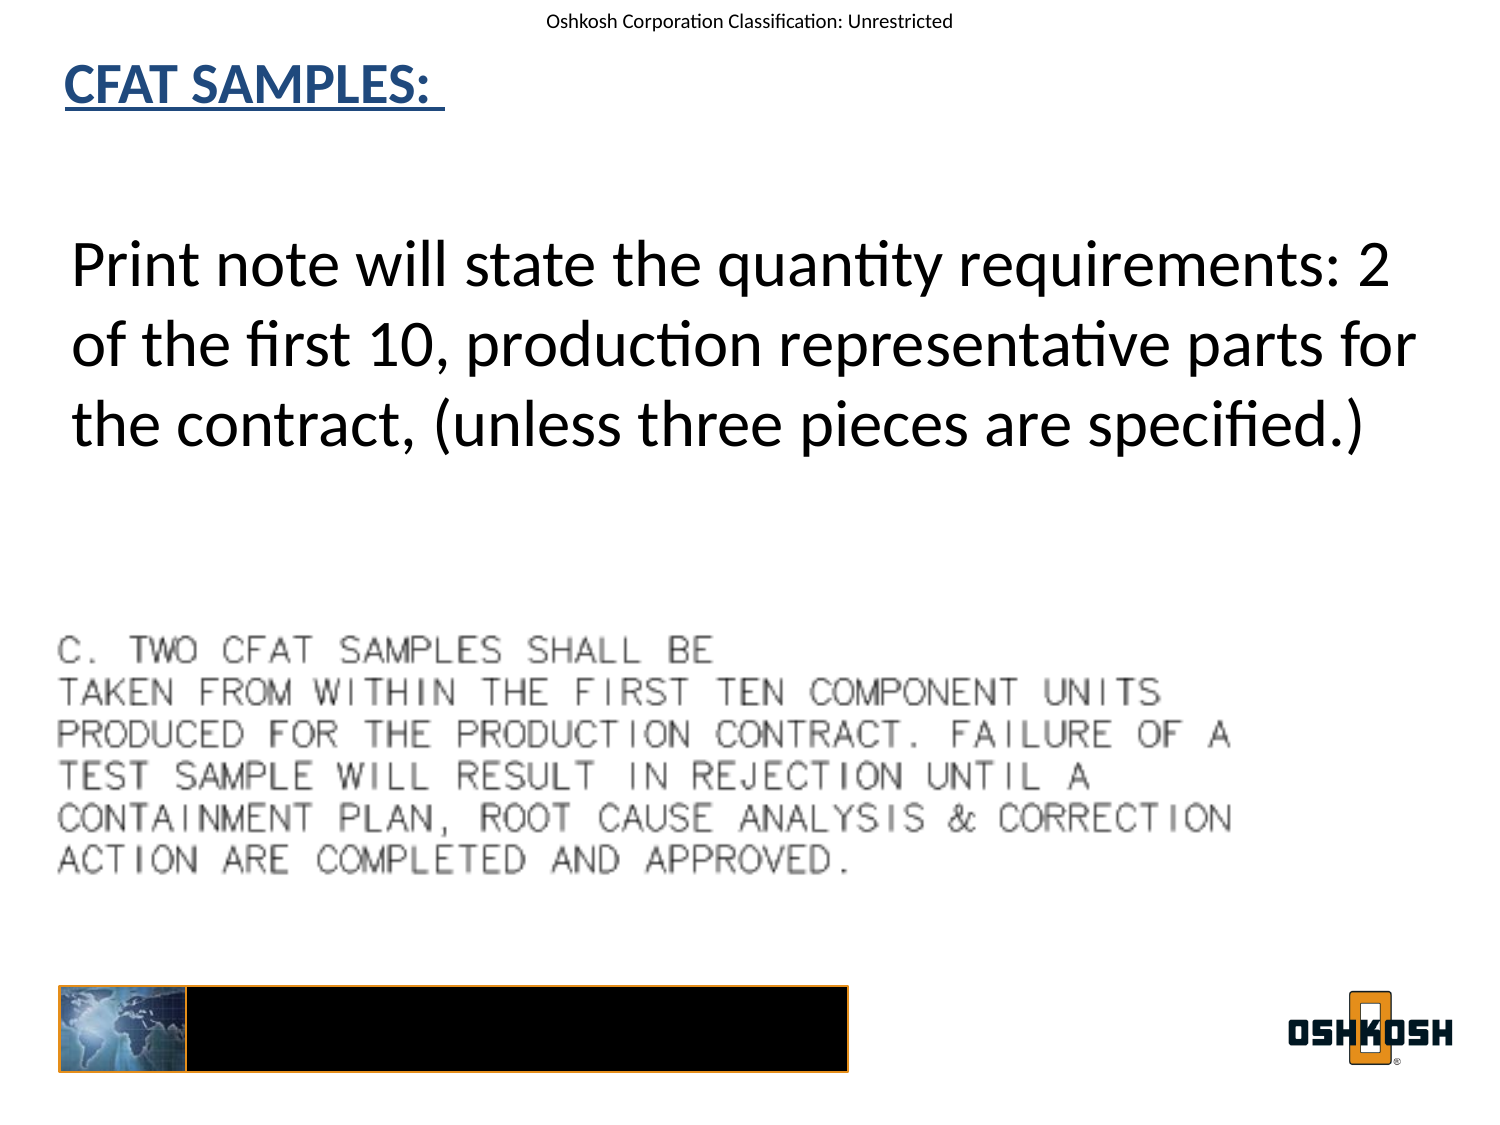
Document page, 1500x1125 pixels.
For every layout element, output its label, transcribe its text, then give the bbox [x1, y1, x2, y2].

picture [24, 624, 1301, 880]
picture [1282, 984, 1457, 1070]
text_box CFAT SAMPLES: [50, 37, 1450, 123]
text_box Print note will state the quantity requirements: 2 of the first 10, production representative parts for the contract, (unless three pieces are specified.) [56, 212, 1444, 547]
picture [61, 987, 185, 1071]
